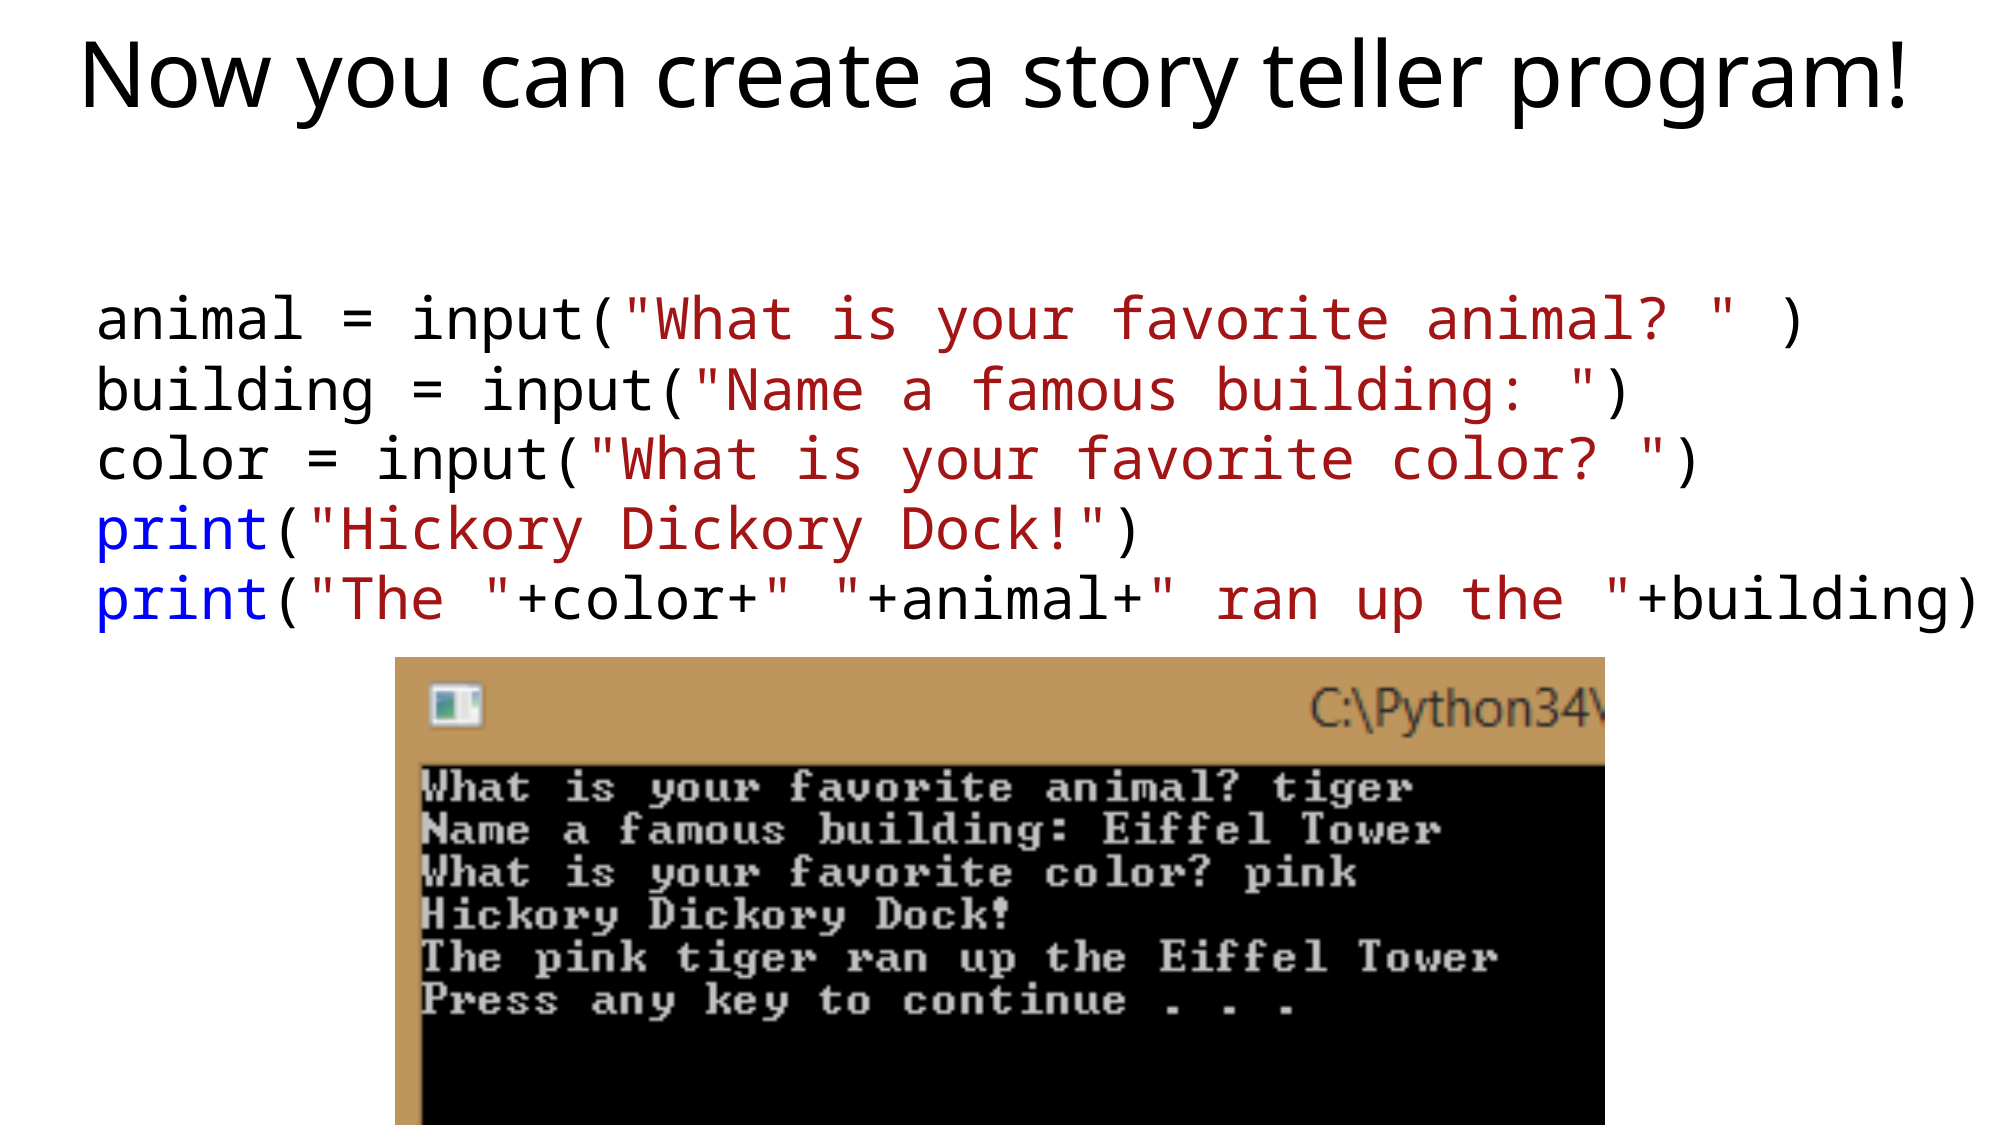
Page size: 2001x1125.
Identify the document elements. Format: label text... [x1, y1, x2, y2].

title Now you can create a story teller program! [62, 29, 1953, 205]
picture [395, 656, 1605, 1125]
text_box animal = input("What is your favorite animal? " ) building = input("Name a famous building: ") color = input("What is your favorite color? ") print("Hickory Dickory Dock!") print("The "+color+" "+animal+" ran up the "+building) [80, 274, 2000, 639]
